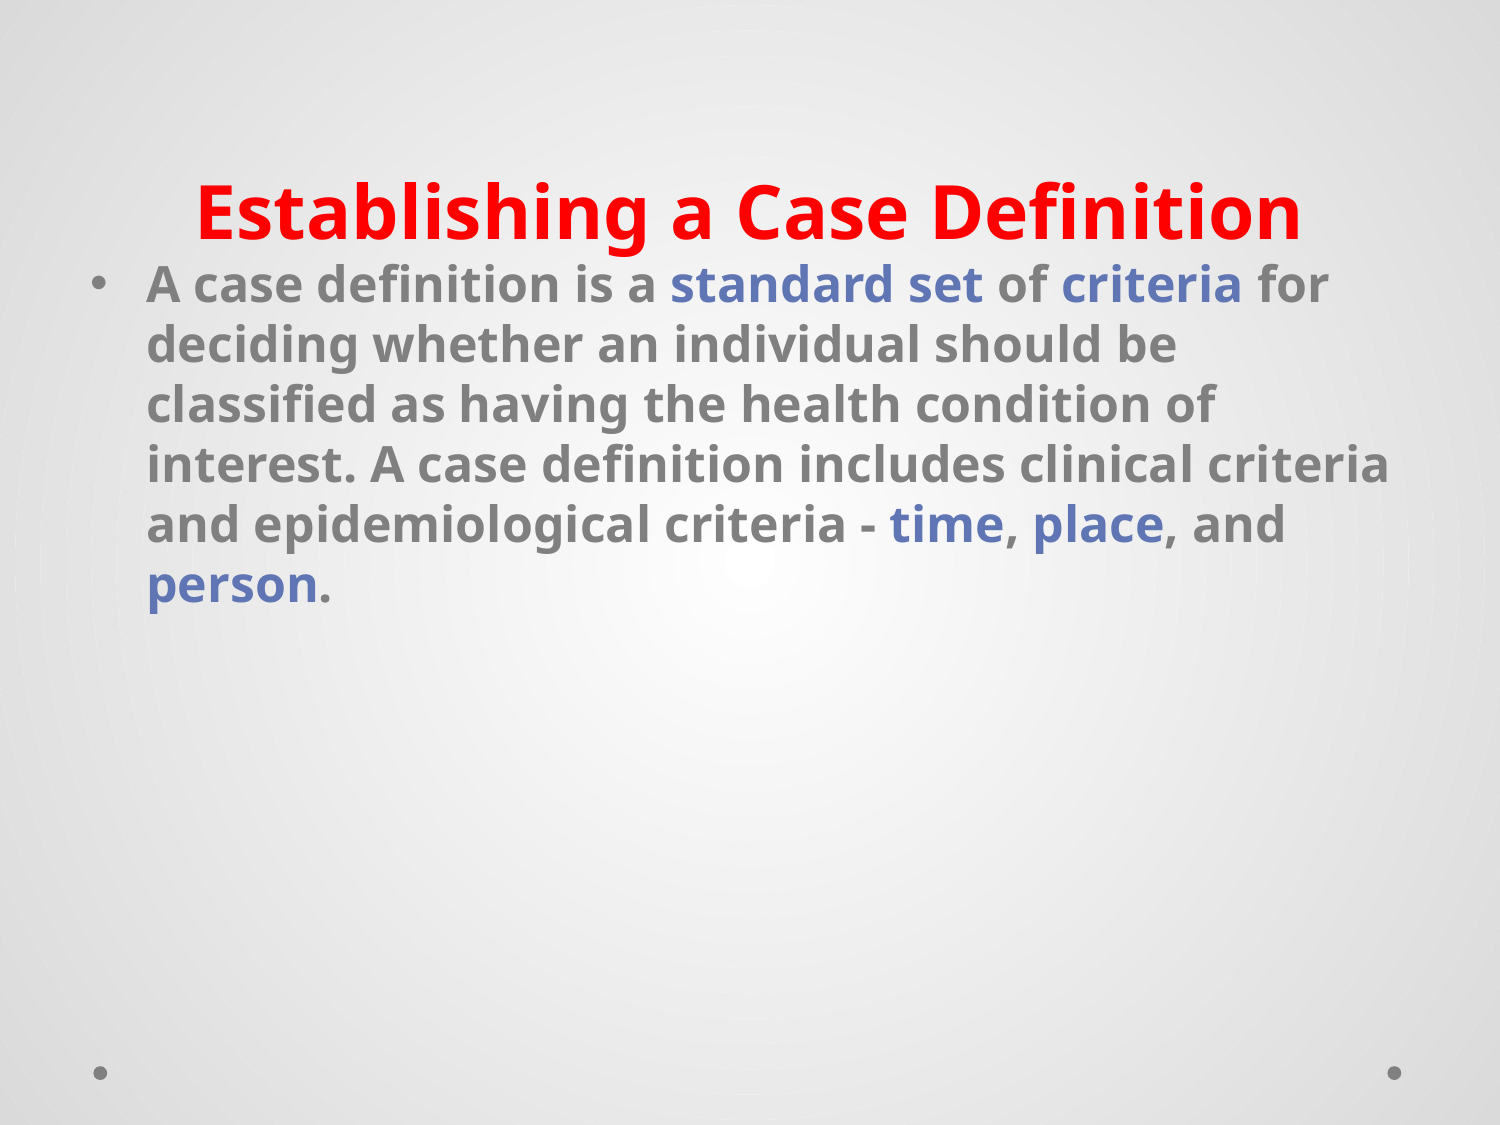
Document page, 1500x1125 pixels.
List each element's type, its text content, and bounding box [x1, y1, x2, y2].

list A case definition is a standard set of criteria for deciding whether an individual should be classified as having the health condition of interest. A case definition includes clinical criteria and epidemiological criteria - time, place, and person. [75, 245, 1425, 1050]
title Establishing a Case Definition [75, 0, 1425, 245]
